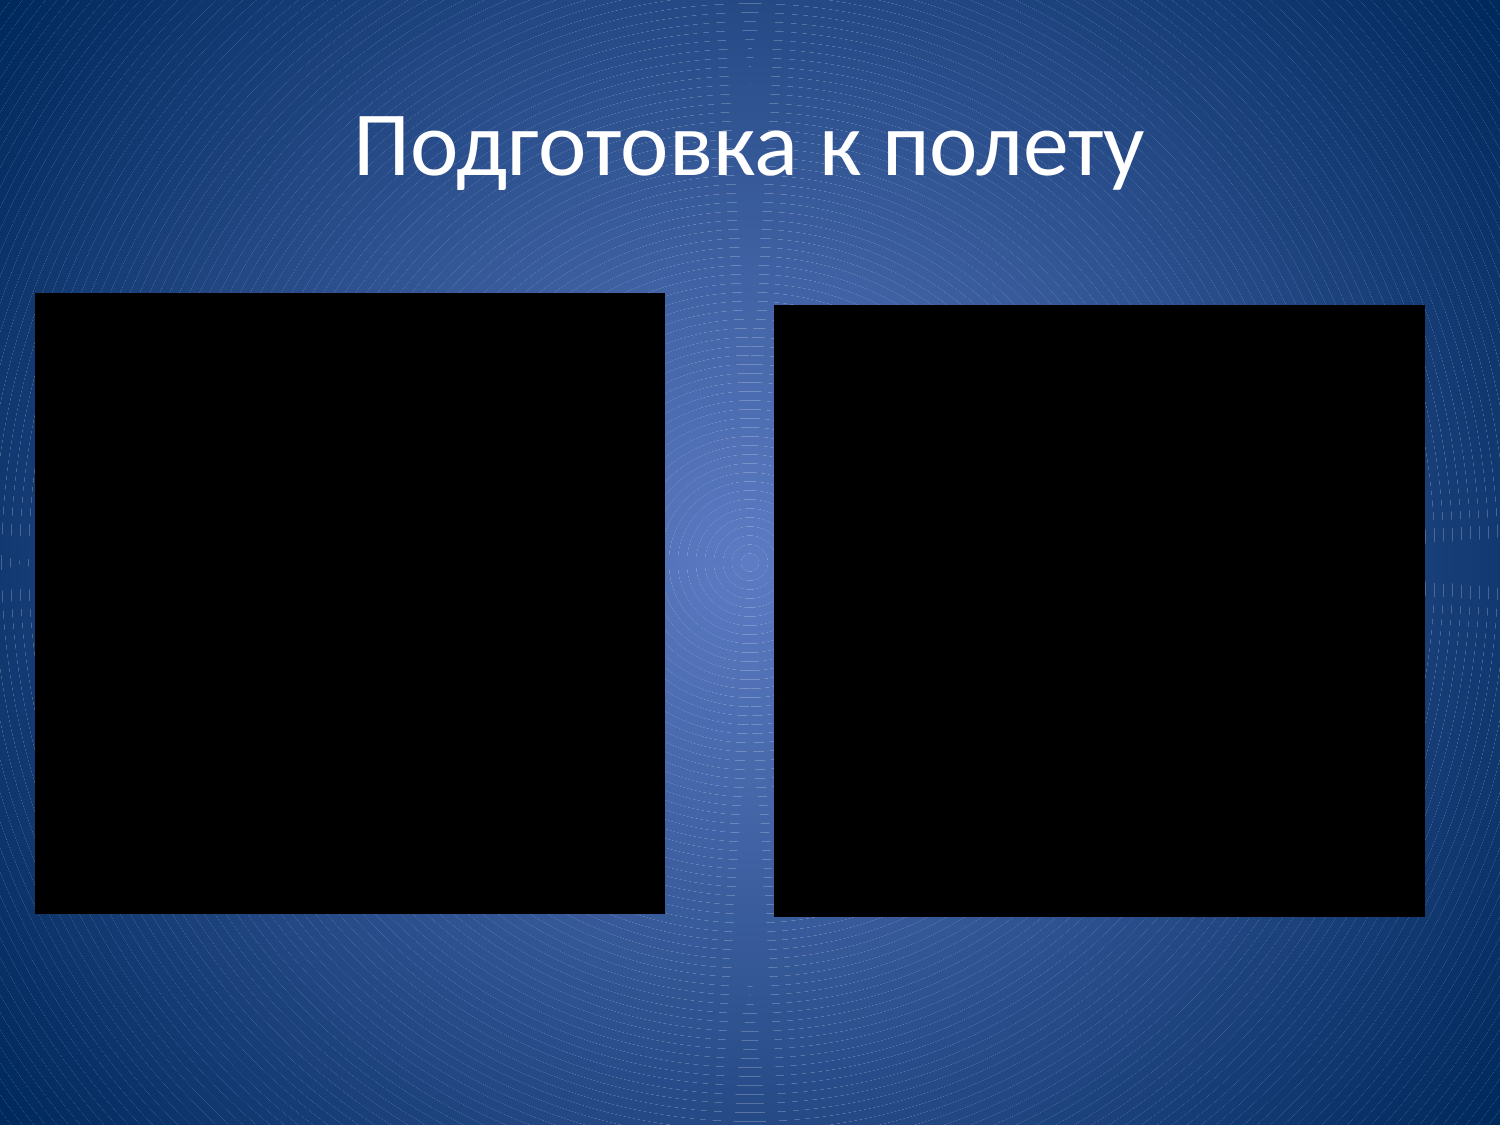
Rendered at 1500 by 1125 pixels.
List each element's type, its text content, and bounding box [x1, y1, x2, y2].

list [34, 292, 666, 915]
title Подготовка к полету [75, 45, 1425, 233]
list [773, 304, 1426, 918]
